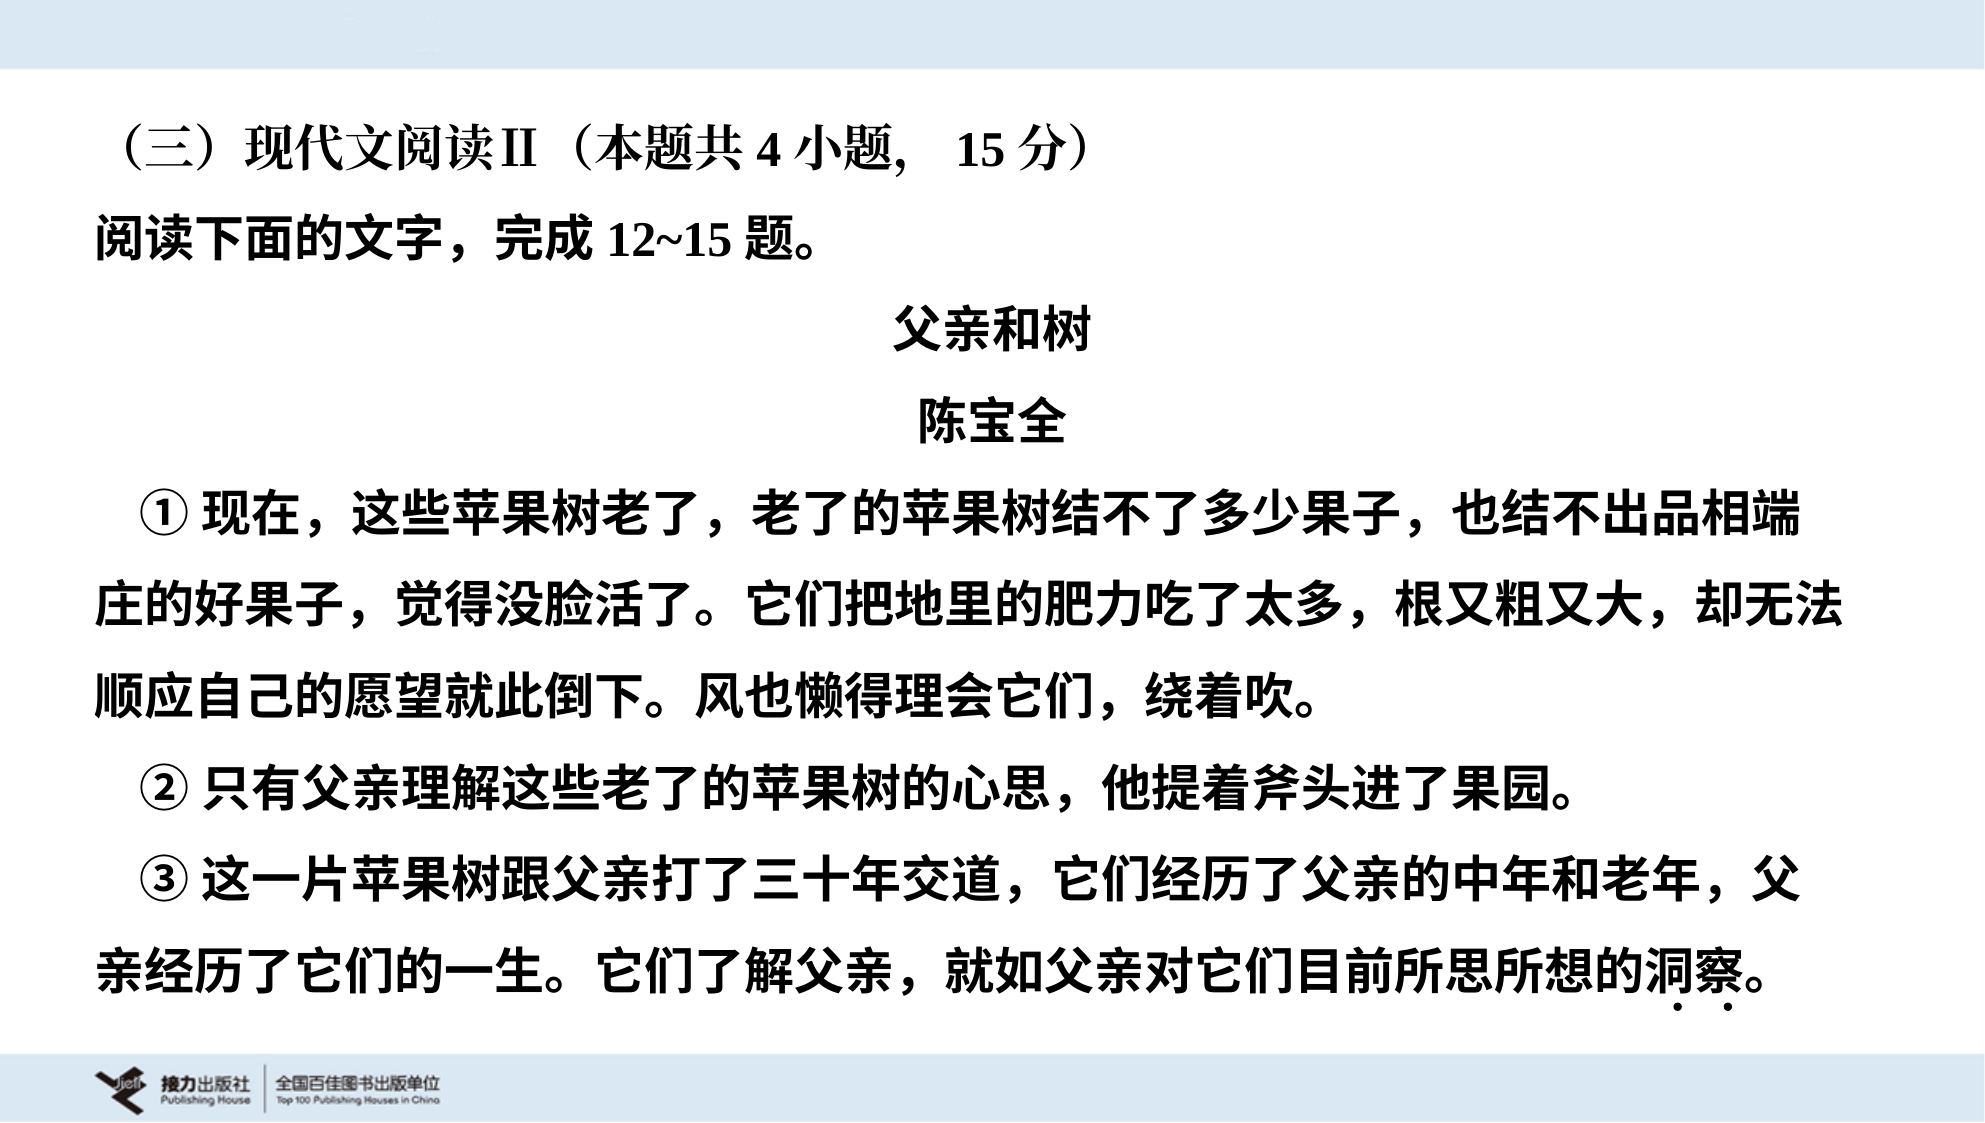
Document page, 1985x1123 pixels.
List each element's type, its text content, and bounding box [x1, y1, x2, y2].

text_box 阅读下面的文字，完成12~15题。 父亲和树 陈宝全 ①现在，这些苹果树老了，老了的苹果树结不了多少果子，也结不出品相端 庄的好果子，觉得没脸活了。它们把地里的肥力吃了太多，根又粗又大，却无法 顺应自己的愿望就此倒下。风也懒得理会它们，绕着吹。 ②只有父亲理解这些老了的苹果树的心思，他提着斧头进了果园。 ③这一片苹果树跟父亲打了三十年交道，它们经历了父亲的中年和老年，父 亲经历了它们的一生。它们了解父亲，就如父亲对它们目前所思所想的洞察。 [94, 174, 1892, 1000]
text_box （三）现代文阅读Ⅱ（本题共4小题，15分） [94, 88, 1892, 174]
text_box [1723, 1002, 1733, 1011]
text_box [1673, 1002, 1682, 1011]
picture [0, 0, 1985, 1122]
